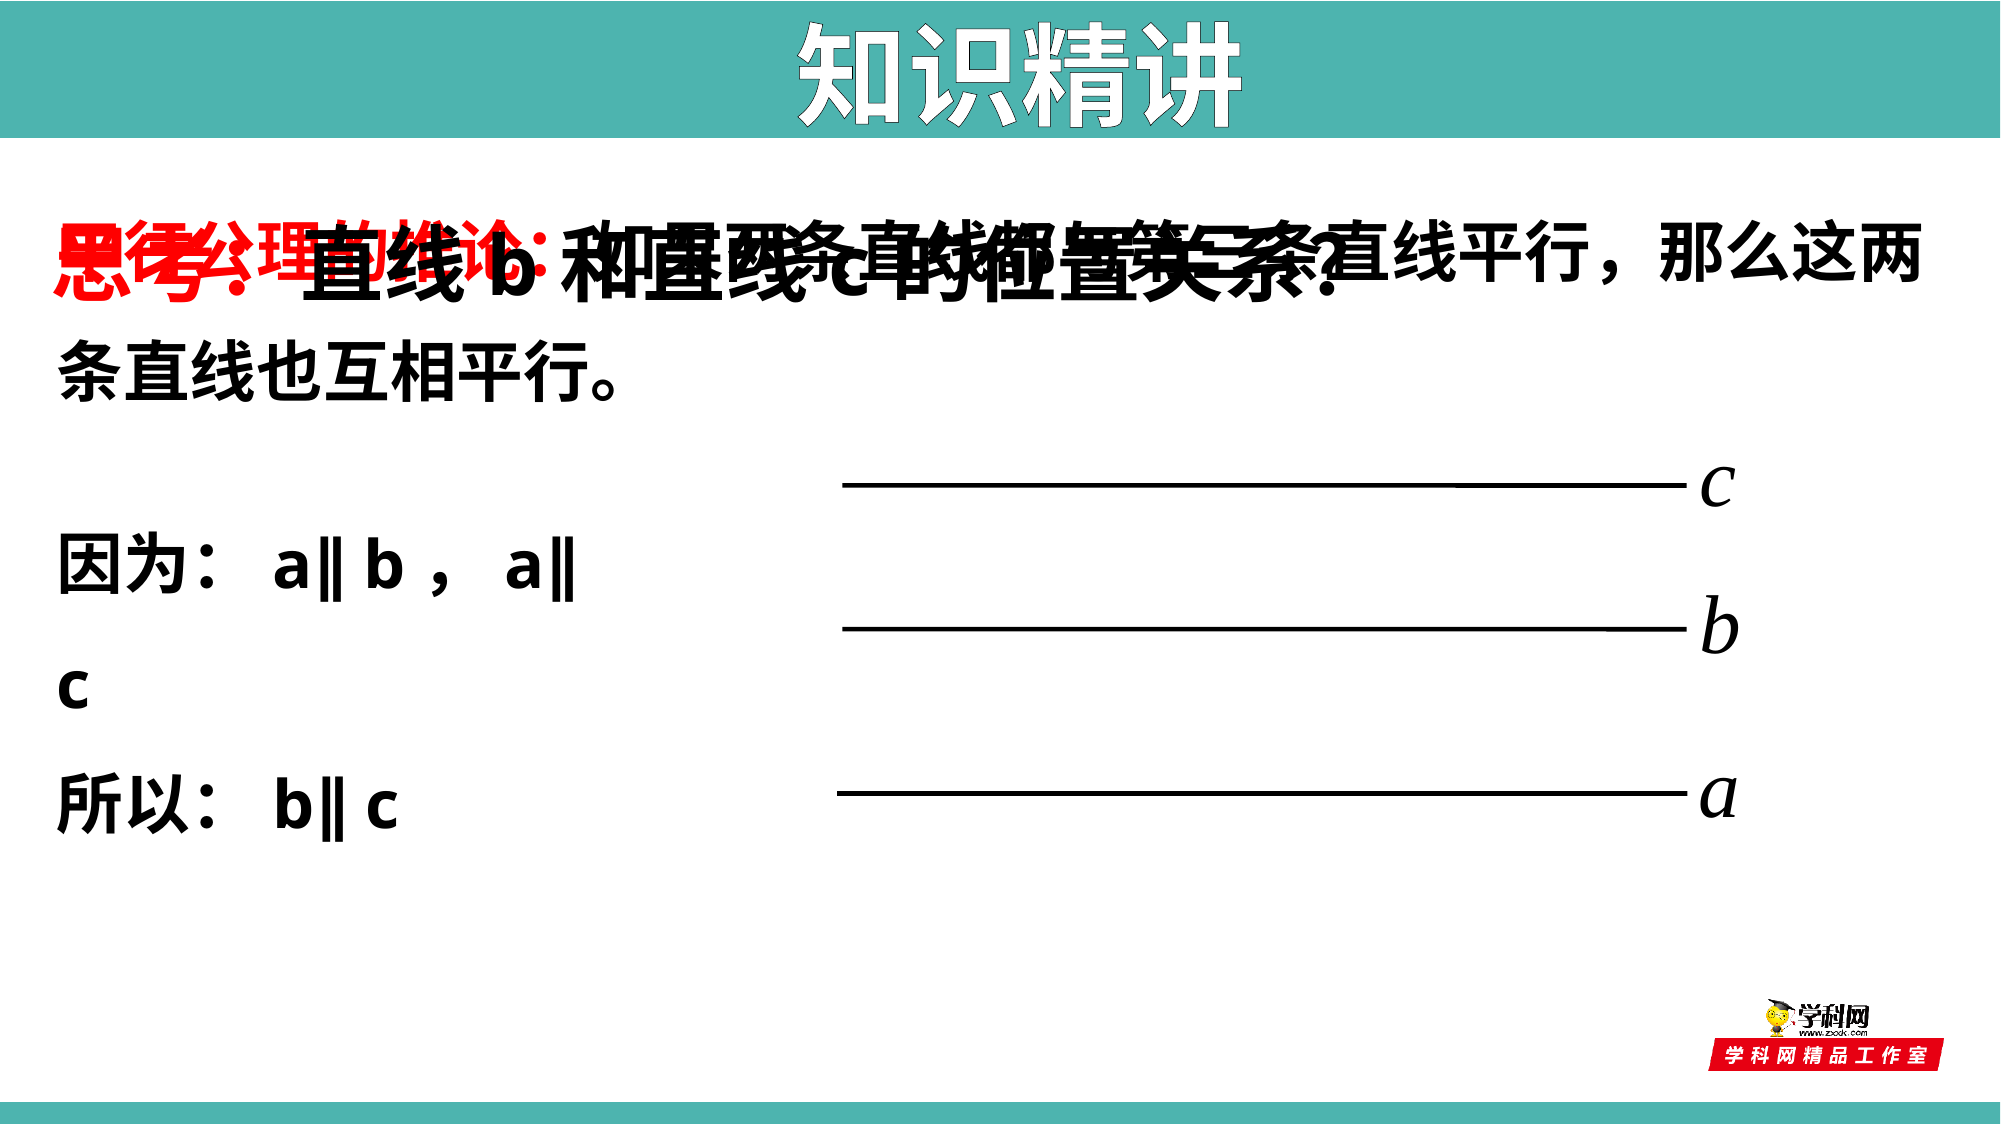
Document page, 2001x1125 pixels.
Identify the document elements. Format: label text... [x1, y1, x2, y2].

text_box 知识精讲 [780, 0, 1261, 148]
text_box b [1684, 562, 1839, 678]
text_box a [1684, 726, 1756, 842]
text_box 因为：a∥ b，a∥ c 所以：b∥ c [41, 474, 643, 849]
text_box c [1684, 417, 1839, 531]
text_box 平行公理的推论：如果两条直线都与第三条直线平行，那么这两条直线也互相平行。 [41, 162, 2000, 417]
text_box 思考：直线b和直线c的位置关系？ [35, 155, 1994, 320]
picture [0, 1, 2001, 1124]
